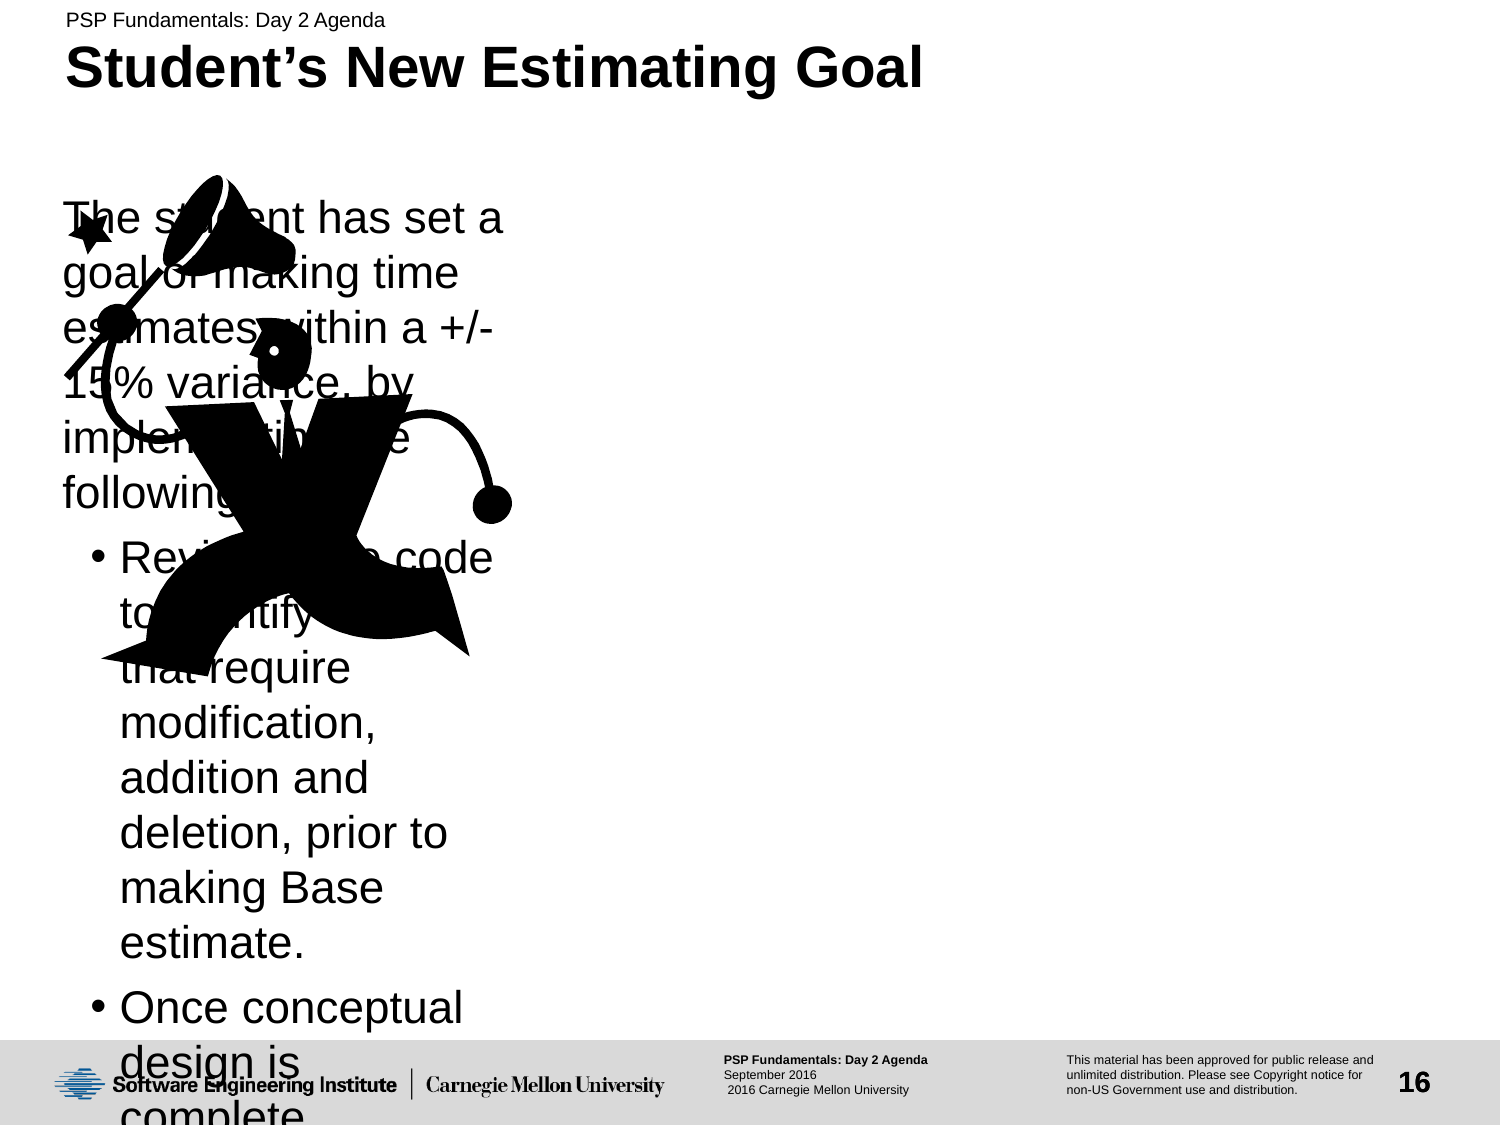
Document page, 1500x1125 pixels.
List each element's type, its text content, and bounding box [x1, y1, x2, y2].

title Student’s New Estimating Goal [65, 37, 1430, 148]
list The student has set a goal of making time estimates within a +/- 15% variance, by implementing the following PIPs: Review base code to identify areas that require modification, addition and deletion, prior to making Base estimate. Once conceptual design is complete, compare design with requirements, then review conceptual design with a peer to reduce the number of missed parts. [62, 187, 507, 1000]
picture [46, 1061, 673, 1104]
picture [63, 171, 515, 677]
